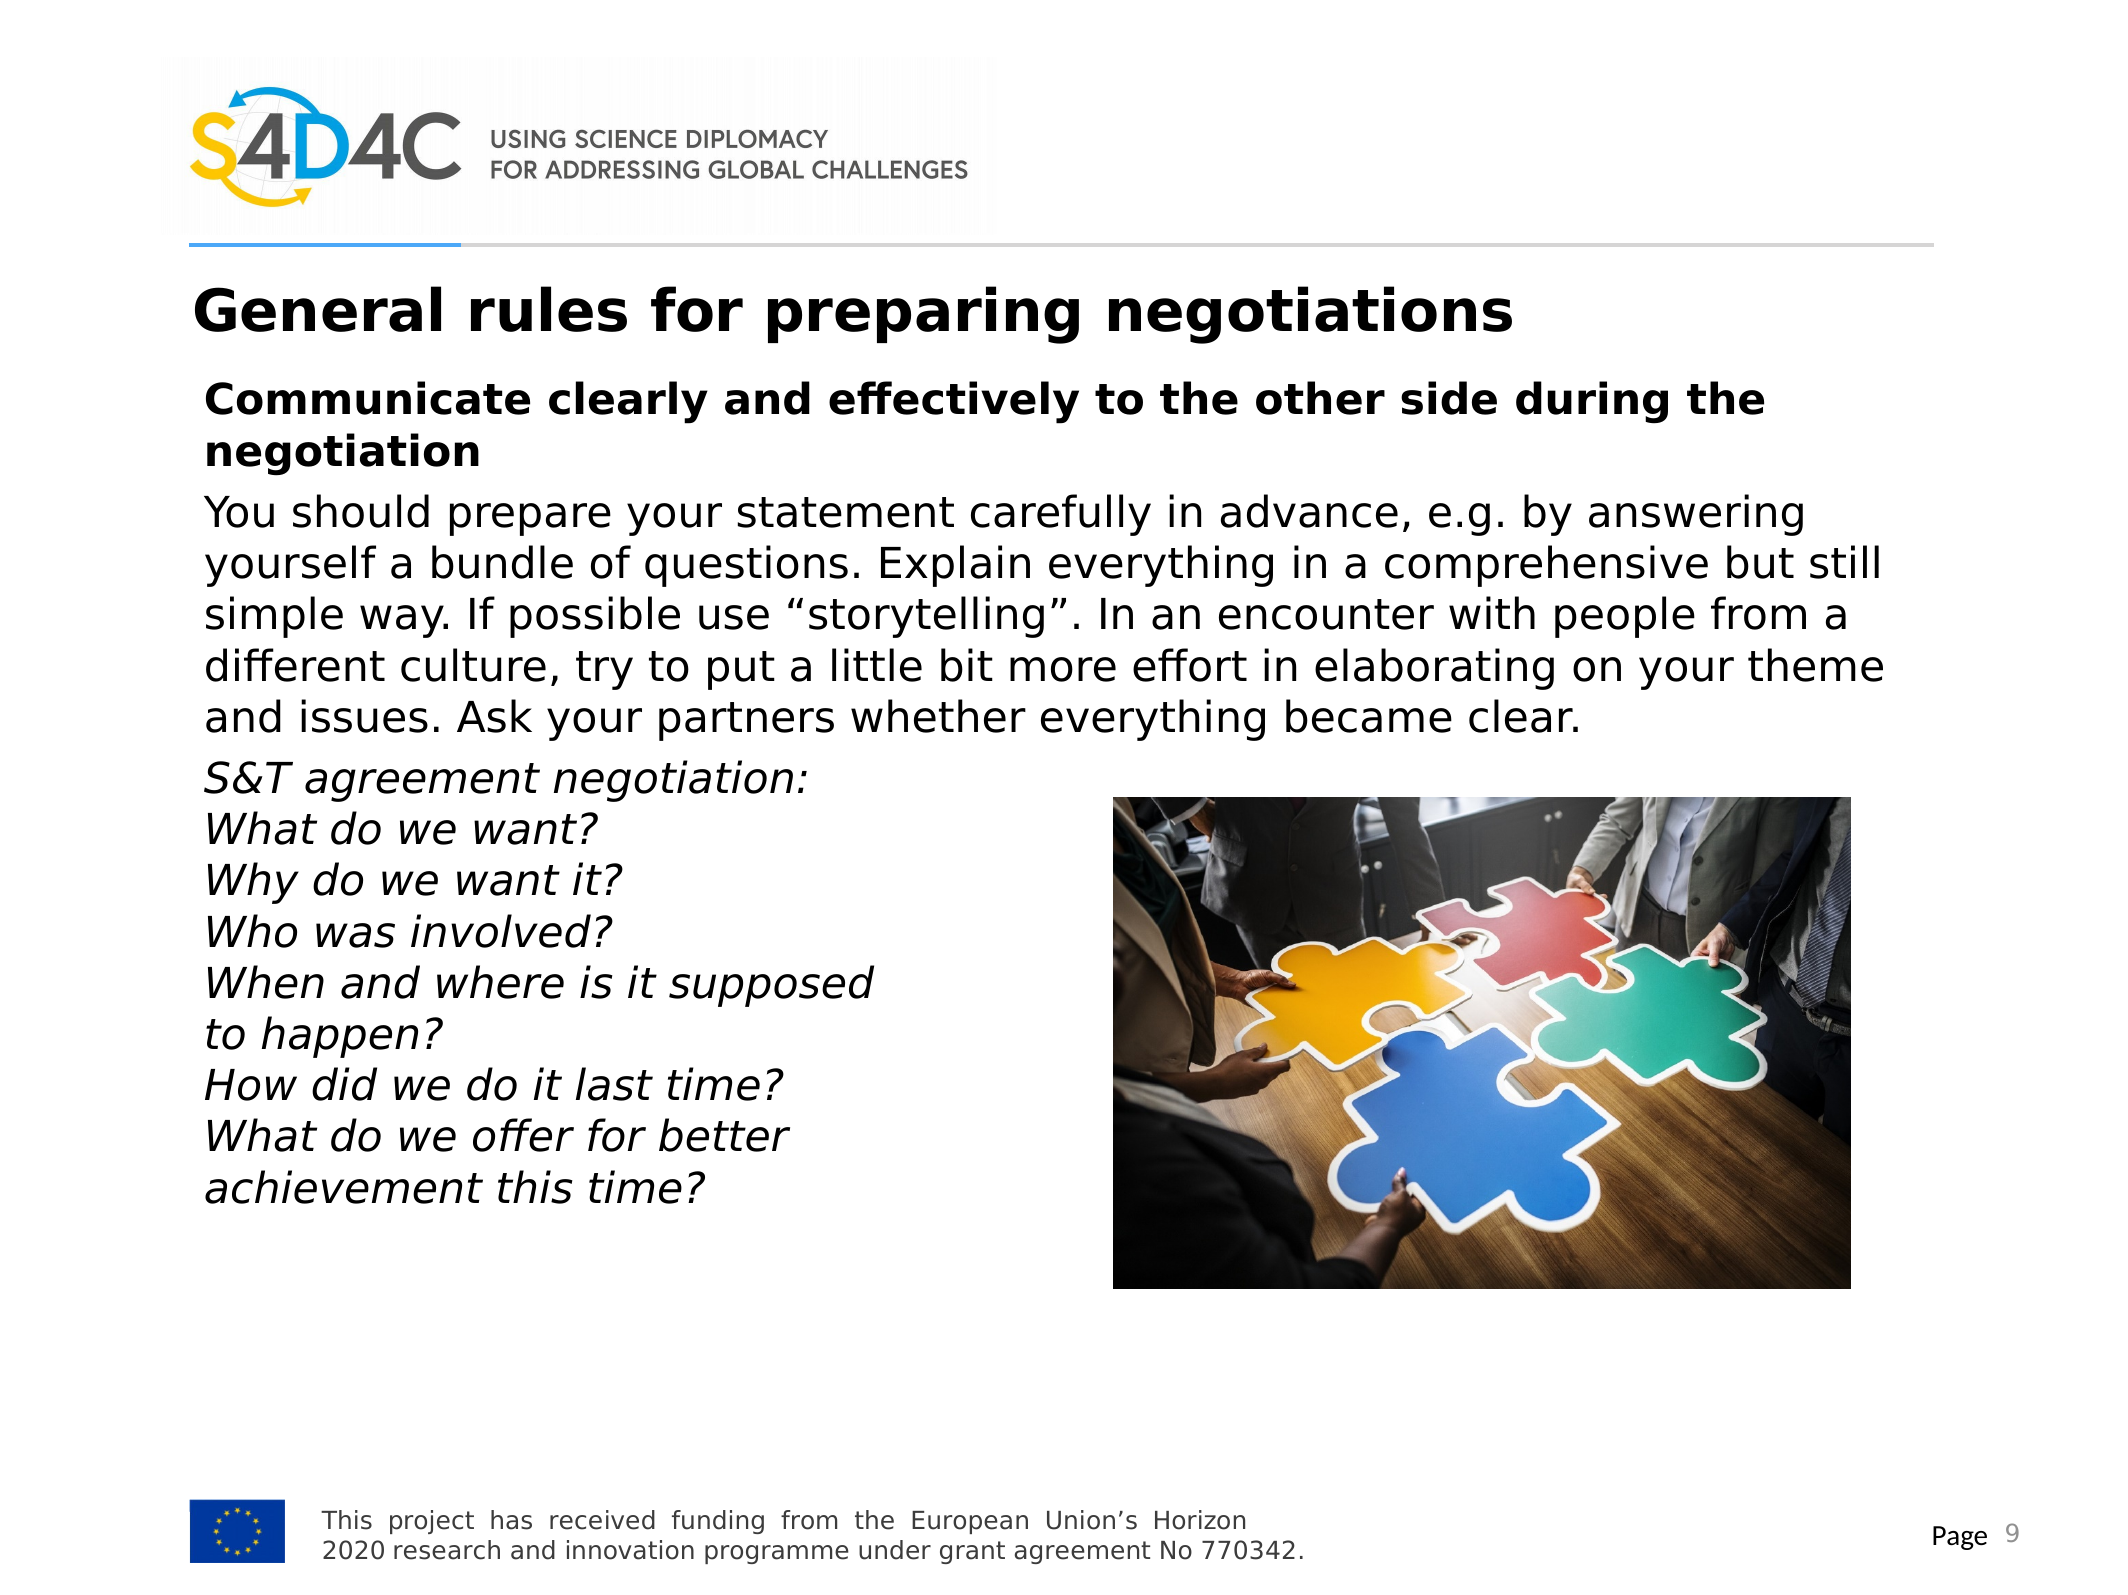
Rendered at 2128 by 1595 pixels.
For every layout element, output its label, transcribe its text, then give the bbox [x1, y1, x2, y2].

picture [1113, 797, 1852, 1289]
text_box Communicate clearly and effectively to the other side during the negotiation You should prepare your statement carefully in advance, e.g. by answering yourself a bundle of questions. Explain everything in a comprehensive but still simple way. If possible use “storytelling”. In an encounter with people from a different culture, try to put a little bit more effort in elaborating on your theme and issues. Ask your partners whether everything became clear. S&T agreement negotiation: What do we want? Why do we want it? Who was involved? When and where is it supposed to happen? How did we do it last time? What do we offer for better achievement this time? [191, 372, 1946, 1263]
text_box General rules for preparing negotiations [189, 273, 1914, 344]
picture [161, 57, 997, 235]
picture [189, 1499, 285, 1563]
slide_number 9 [1531, 1517, 2021, 1548]
footer This project has received funding from the European Union’s Horizon 2020 research and innovation programme under grant agreement No 770342. [319, 1504, 1328, 1564]
